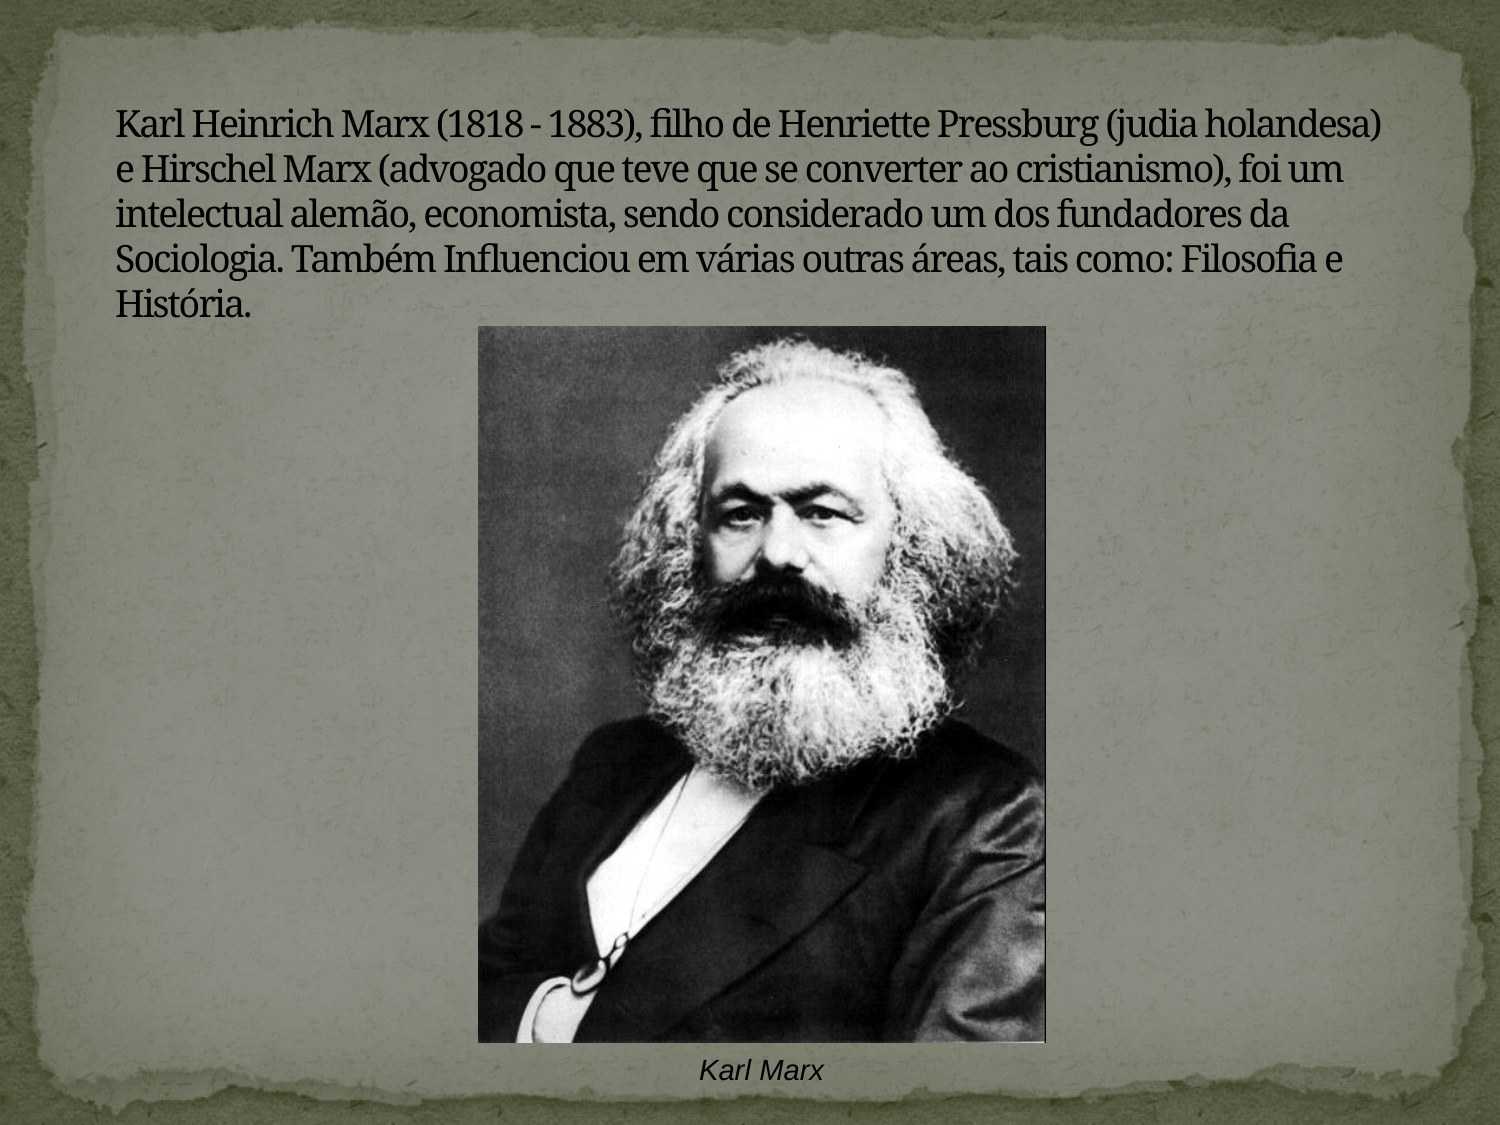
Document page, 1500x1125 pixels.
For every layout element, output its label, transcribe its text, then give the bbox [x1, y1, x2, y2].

title Karl Heinrich Marx (1818 - 1883), filho de Henriette Pressburg (judia holandesa) e Hirschel Marx (advogado que teve que se converter ao cristianismo), foi um intelectual alemão, economista, sendo considerado um dos fundadores da Sociologia. Também Influenciou em várias outras áreas, tais como: Filosofia e História. [100, 54, 1412, 333]
text_box Karl Marx [478, 1049, 1046, 1094]
picture [478, 326, 1046, 1043]
